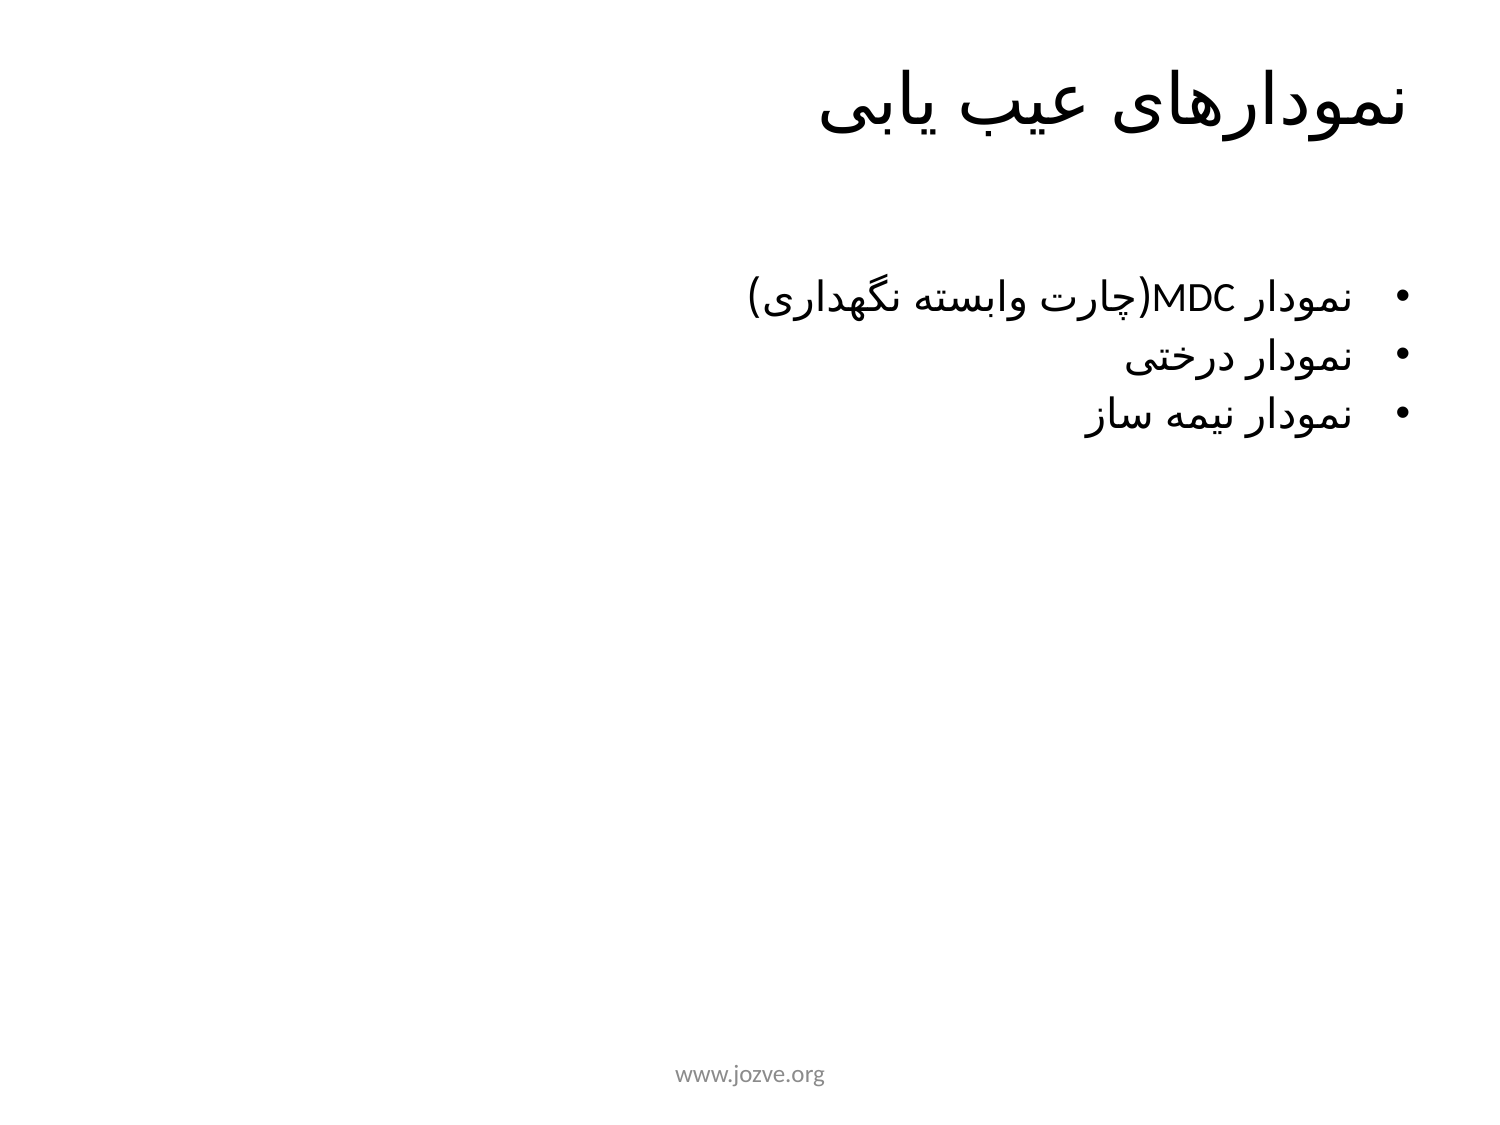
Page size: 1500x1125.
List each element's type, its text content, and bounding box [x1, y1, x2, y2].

footer www.jozve.org [512, 1042, 988, 1103]
list نمودار MDC(چارت وابسته نگهداری) نمودار درختی نمودار نیمه ساز [75, 262, 1425, 1005]
title نمودارهای عیب یابی [75, 45, 1425, 233]
